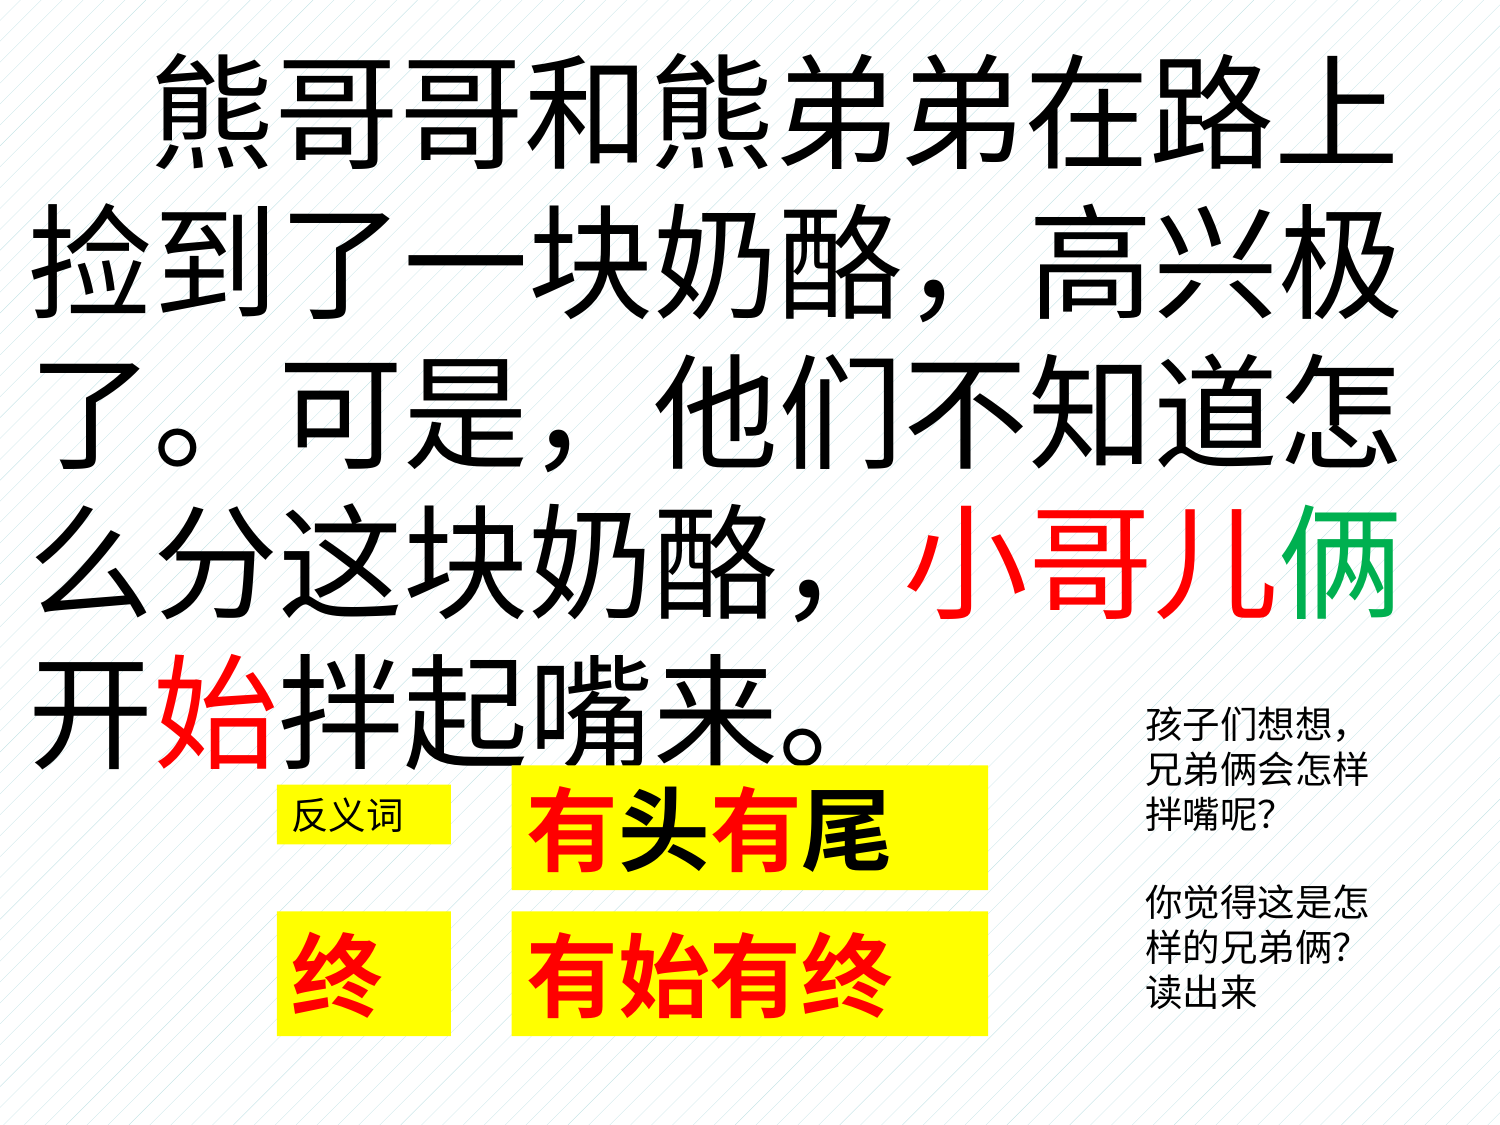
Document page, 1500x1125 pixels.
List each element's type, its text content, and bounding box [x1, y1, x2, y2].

text_box 有始有终 [511, 911, 989, 1037]
text_box 熊哥哥和熊弟弟在路上捡到了一块奶酪，高兴极了。可是，他们不知道怎么分这块奶酪，小哥儿俩开始拌起嘴来。 [13, 26, 1468, 792]
text_box 孩子们想想，兄弟俩会怎样拌嘴呢？ [1130, 693, 1408, 844]
text_box 有头有尾 [511, 765, 989, 891]
text_box 你觉得这是怎样的兄弟俩？读出来 [1130, 871, 1408, 1022]
text_box 反义词 [276, 784, 451, 845]
text_box 终 [276, 911, 451, 1037]
